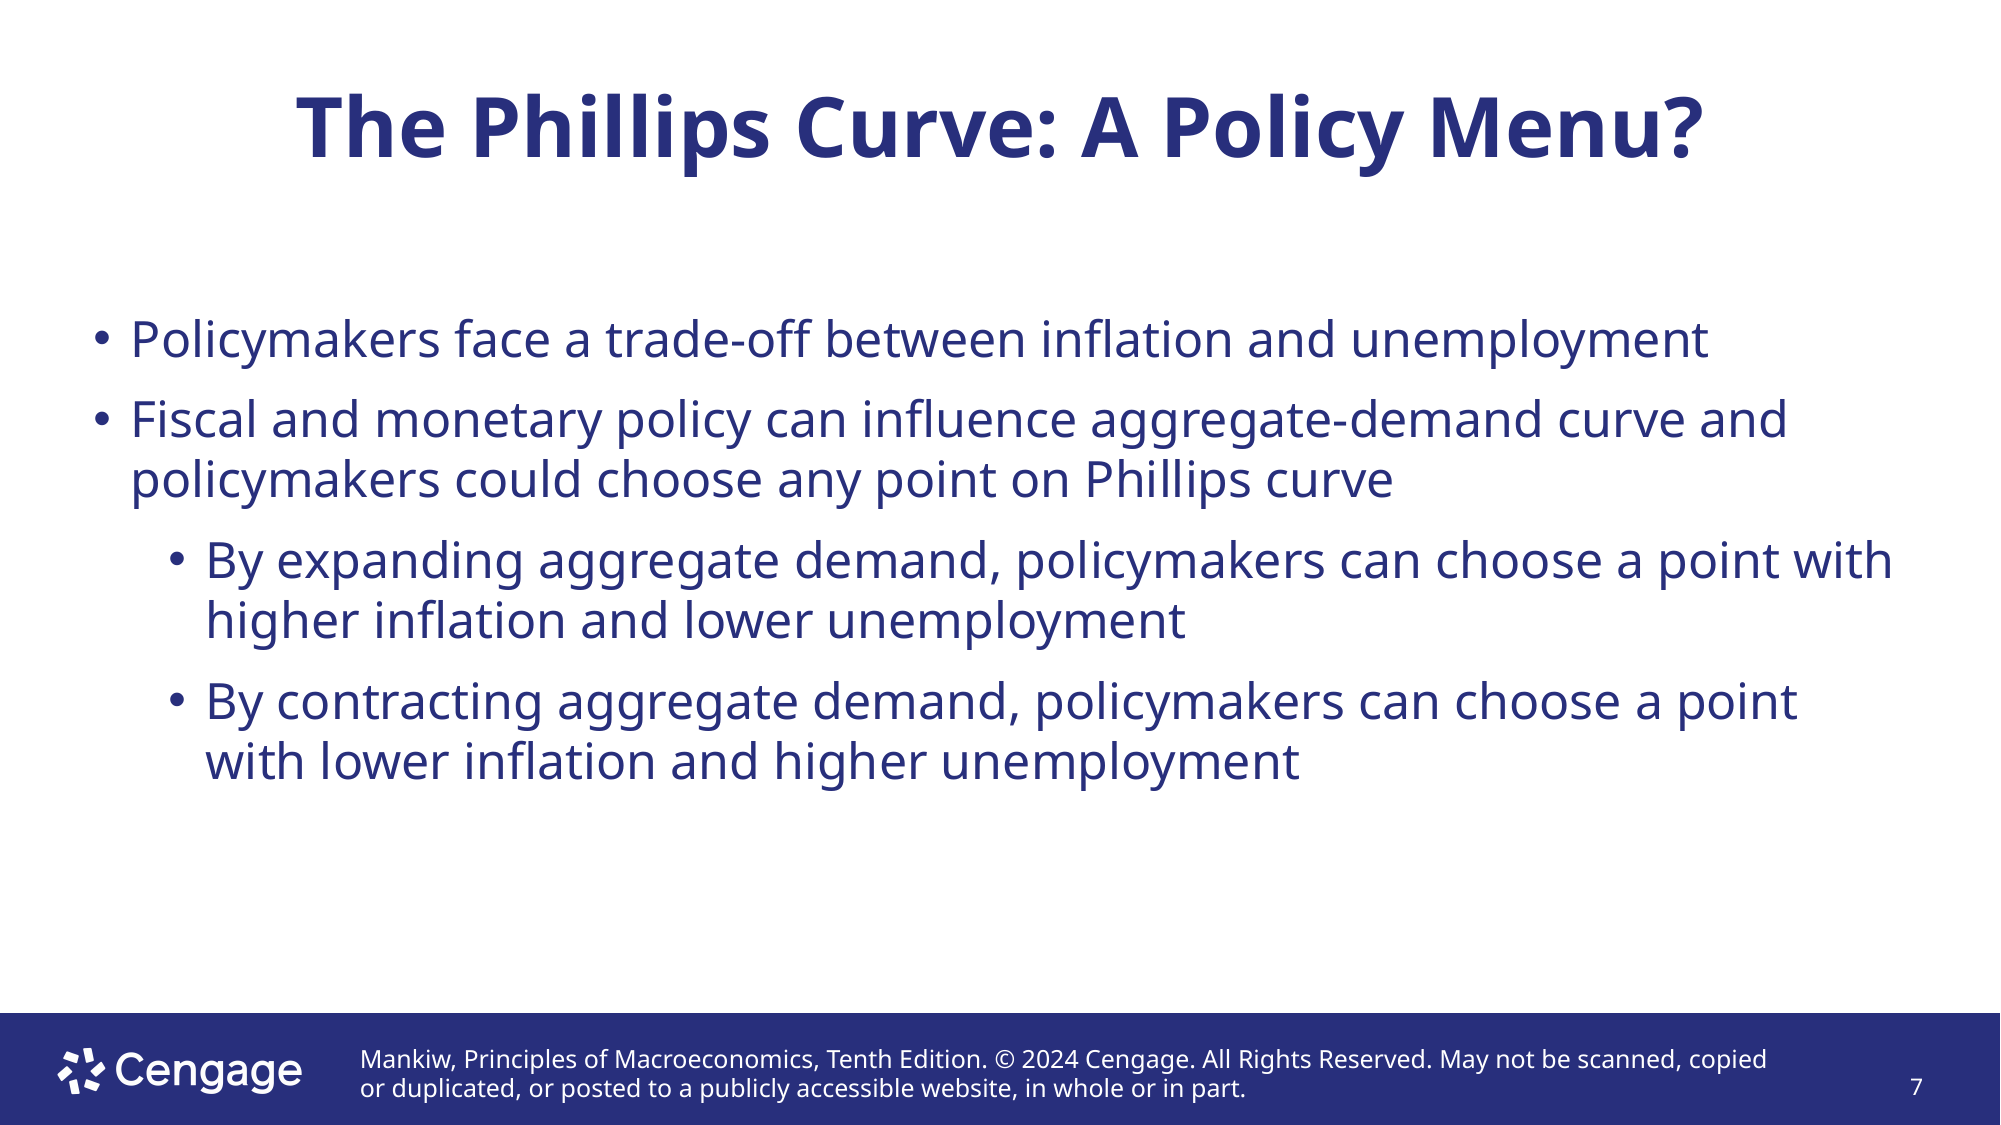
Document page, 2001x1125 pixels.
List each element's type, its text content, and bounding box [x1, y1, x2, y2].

title The Phillips Curve: A Policy Menu? [78, 77, 1923, 278]
picture [30, 1020, 329, 1122]
list Policymakers face a trade-off between inflation and unemployment Fiscal and monetary policy can influence aggregate-demand curve and policymakers could choose any point on Phillips curve By expanding aggregate demand, policymakers can choose a point with higher inflation and lower unemployment By contracting aggregate demand, policymakers can choose a point with lower inflation and higher unemployment [78, 299, 1923, 1014]
